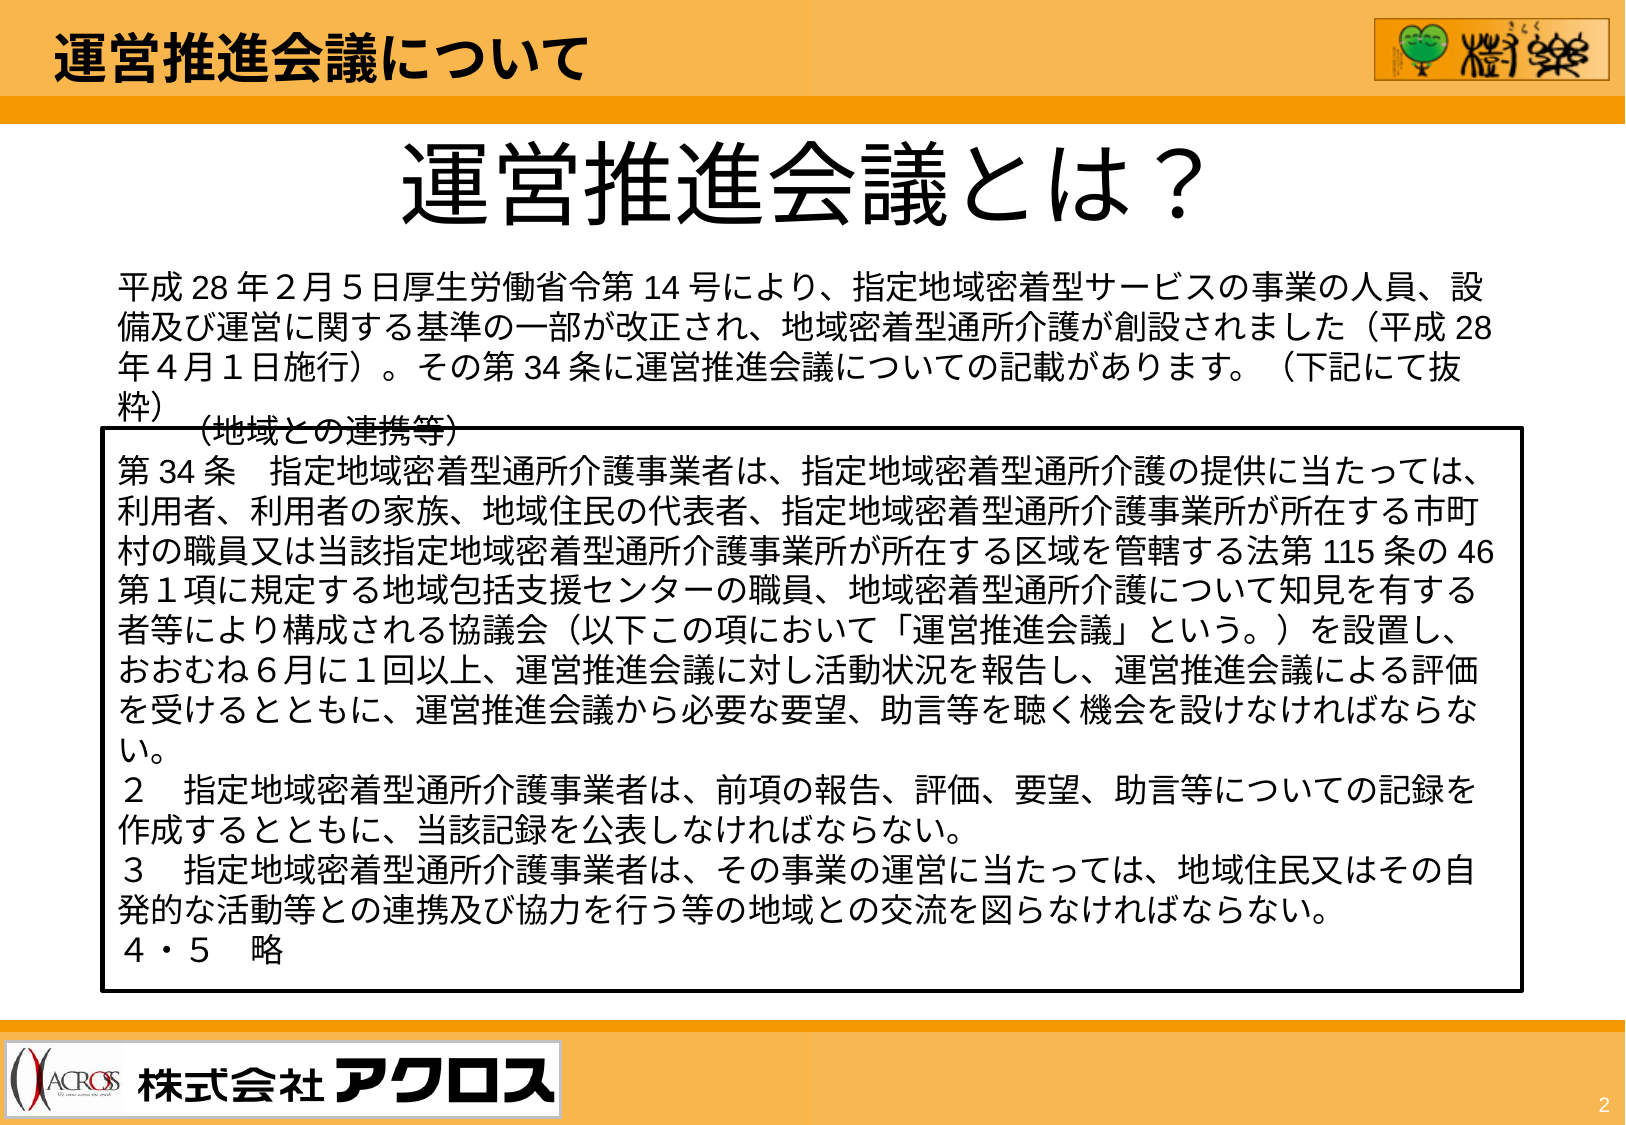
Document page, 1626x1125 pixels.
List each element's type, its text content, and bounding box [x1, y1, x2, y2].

text_box 運営推進会議について [38, 0, 1004, 96]
text_box 平成28年２月５日厚生労働省令第14号により、指定地域密着型サービスの事業の人員、設備及び運営に関する基準の一部が改正され、地域密着型通所介護が創設されました（平成28年４月１日施行）。その第34条に運営推進会議についての記載があります。（下記にて抜粋） [100, 243, 1520, 426]
text_box （地域との連携等） 第34条 指定地域密着型通所介護事業者は、指定地域密着型通所介護の提供に当たっては、利用者、利用者の家族、地域住民の代表者、指定地域密着型通所介護事業所が所在する市町村の職員又は当該指定地域密着型通所介護事業所が所在する区域を管轄する法第115条の46第１項に規定する地域包括支援センターの職員、地域密着型通所介護について知見を有する者等により構成される協議会（以下この項において「運営推進会議」という。）を設置し、おおむね６月に１回以上、運営推進会議に対し活動状況を報告し、運営推進会議による評価を受けるとともに、運営推進会議から必要な要望、助言等を聴く機会を設けなければならない。 ２ 指定地域密着型通所介護事業者は、前項の報告、評価、要望、助言等についての記録を作成するとともに、当該記録を公表しなければならない。 ３ 指定地域密着型通所介護事業者は、その事業の運営に当たっては、地域住民又はその自発的な活動等との連携及び協力を行う等の地域との交流を図らなければならない。 ４・５ 略 [100, 426, 1524, 993]
text_box 運営推進会議とは？ [81, 120, 1544, 238]
picture [0, 1020, 1625, 1125]
picture [0, 0, 1625, 124]
slide_number 2 [1452, 1082, 1625, 1125]
